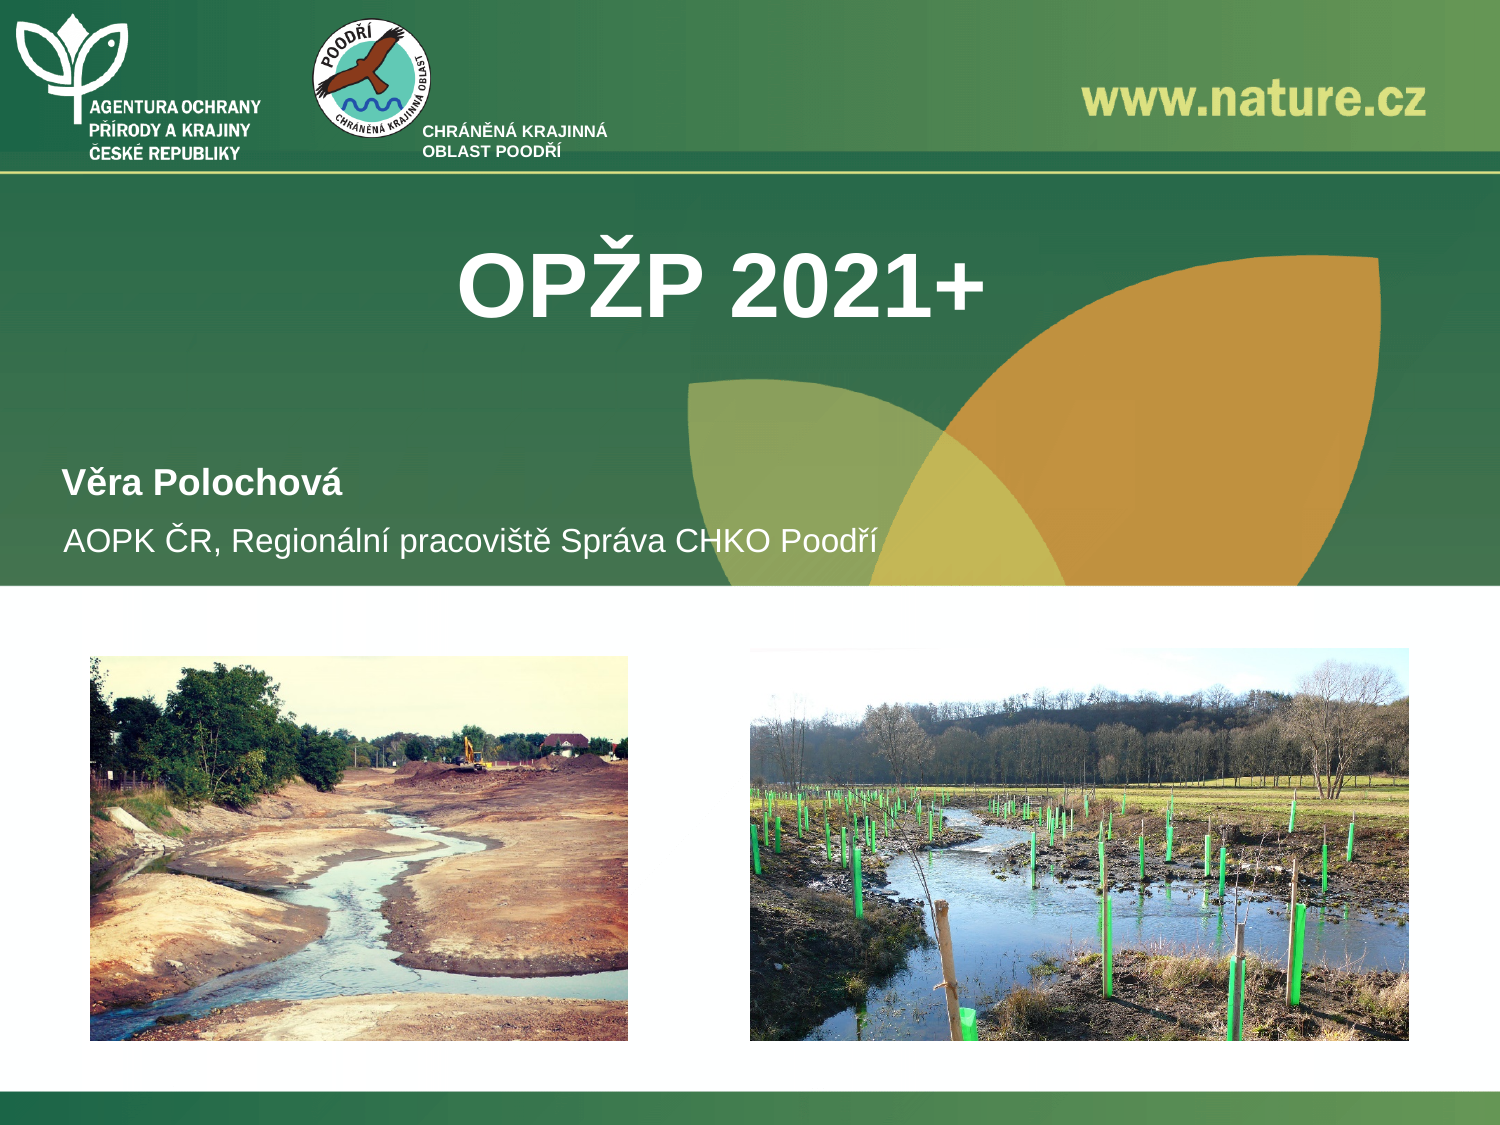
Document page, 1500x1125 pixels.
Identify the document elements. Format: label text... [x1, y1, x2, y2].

text_box Věra Polochová [46, 450, 358, 511]
text_box CHRÁNĚNÁ KRAJINNÁ OBLAST POODŘÍ [407, 113, 691, 169]
text_box OPŽP 2021+ [0, 218, 1474, 343]
picture [0, 0, 1500, 1125]
text_box AOPK ČR, Regionální pracoviště Správa CHKO Poodří [48, 512, 895, 567]
